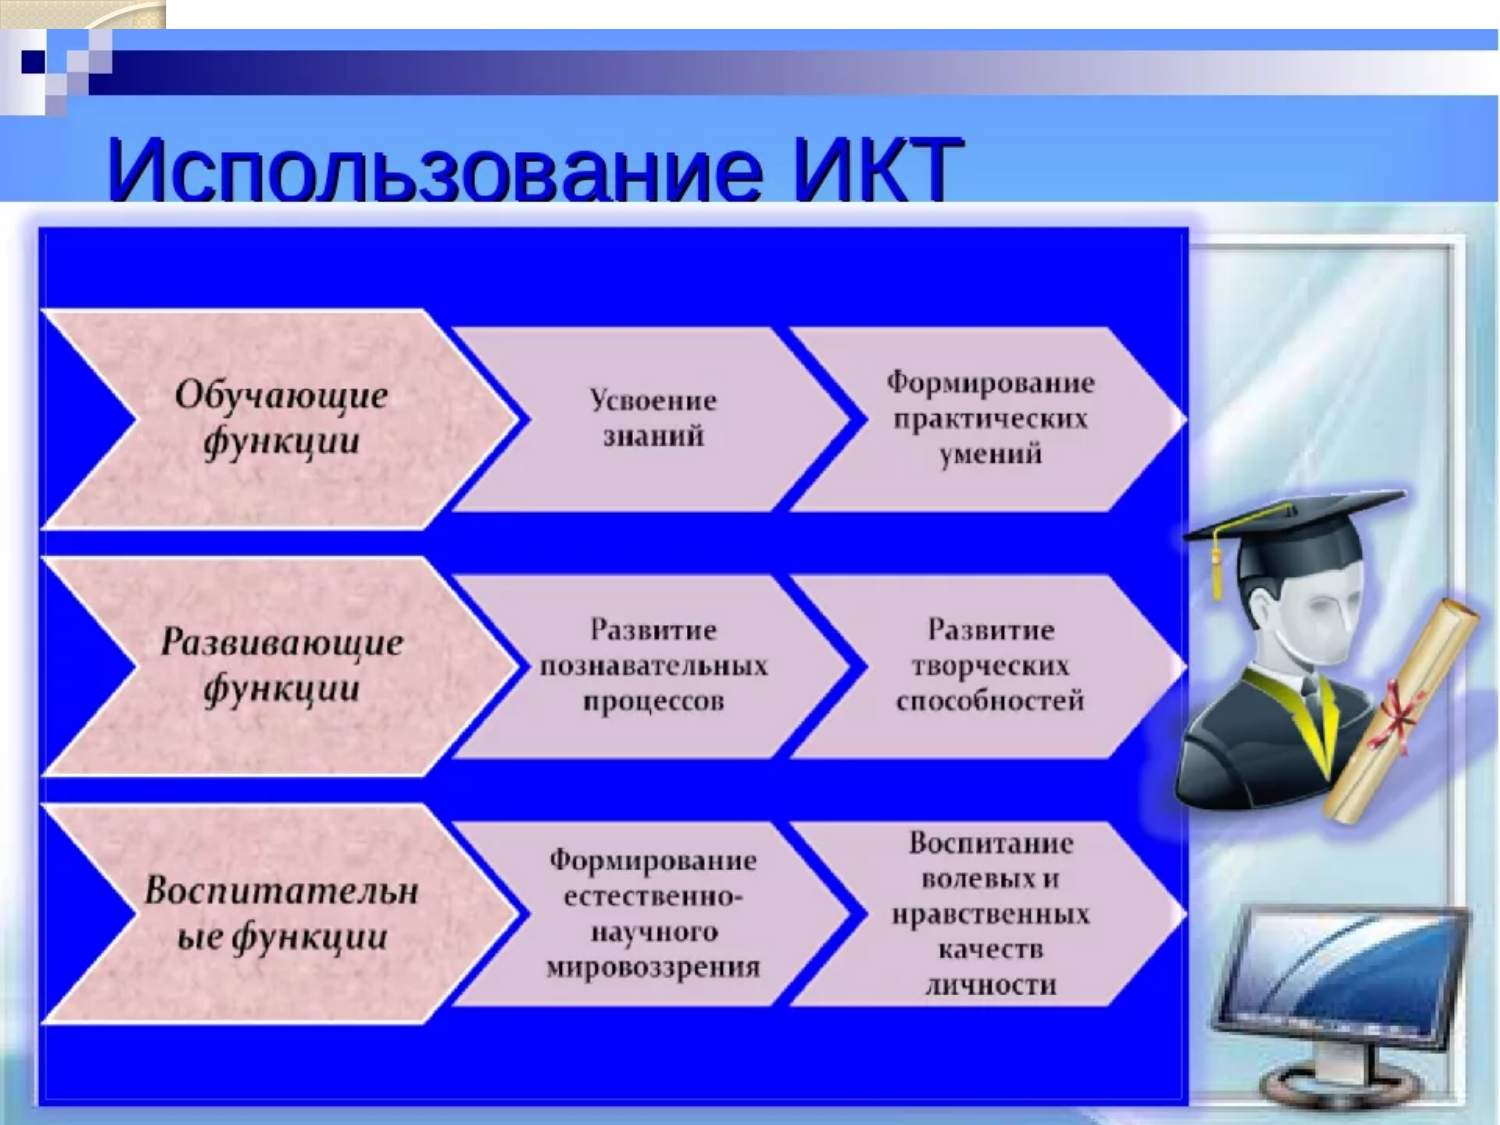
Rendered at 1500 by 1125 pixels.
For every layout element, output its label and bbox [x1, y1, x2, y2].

list [0, 29, 1500, 1125]
